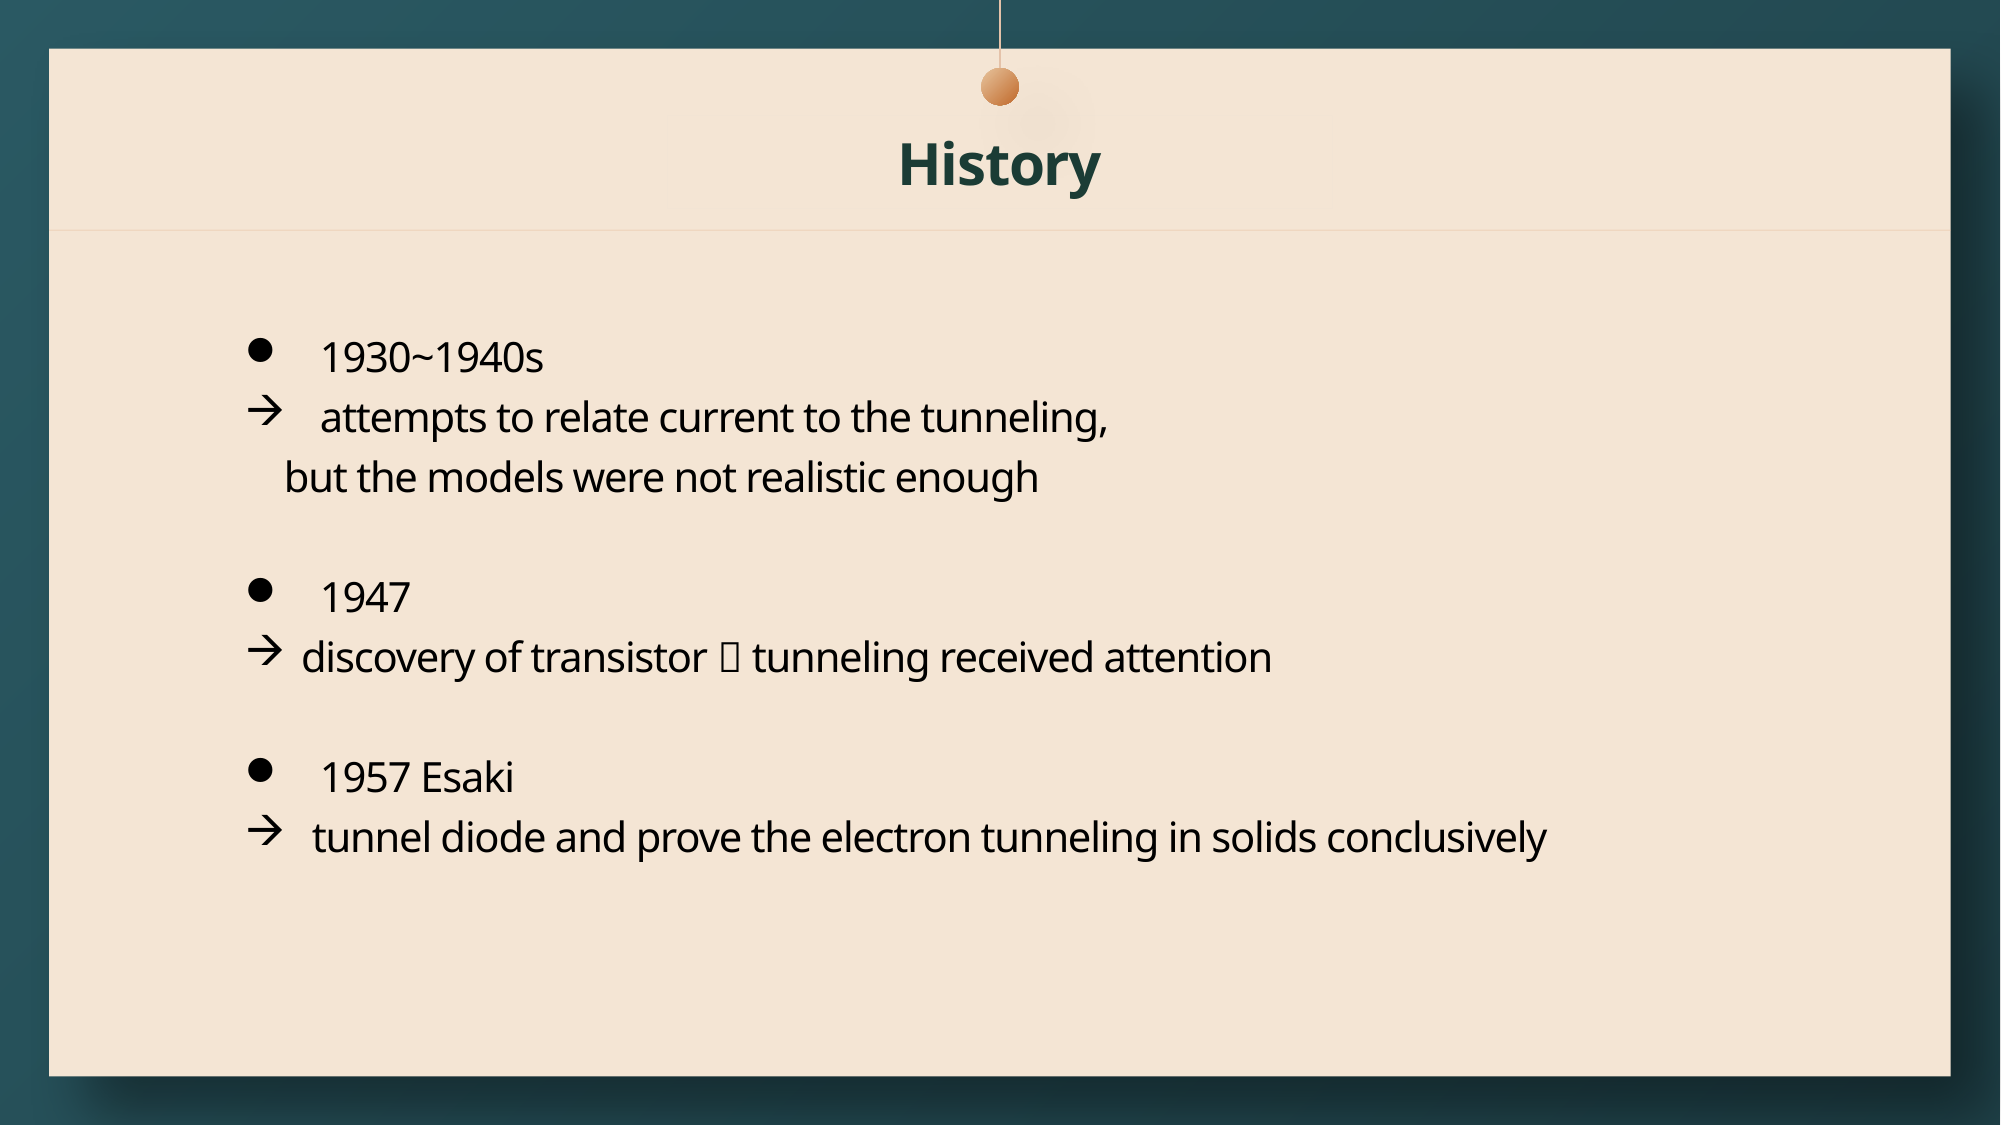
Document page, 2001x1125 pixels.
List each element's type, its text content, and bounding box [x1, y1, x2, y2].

list 1930~1940s attempts to relate current to the tunneling, but the models were not realistic enough 1947 discovery of transistor  tunneling received attention 1957 Esaki tunnel diode and prove the electron tunneling in solids conclusively [229, 291, 1771, 1010]
title History [667, 115, 1333, 209]
